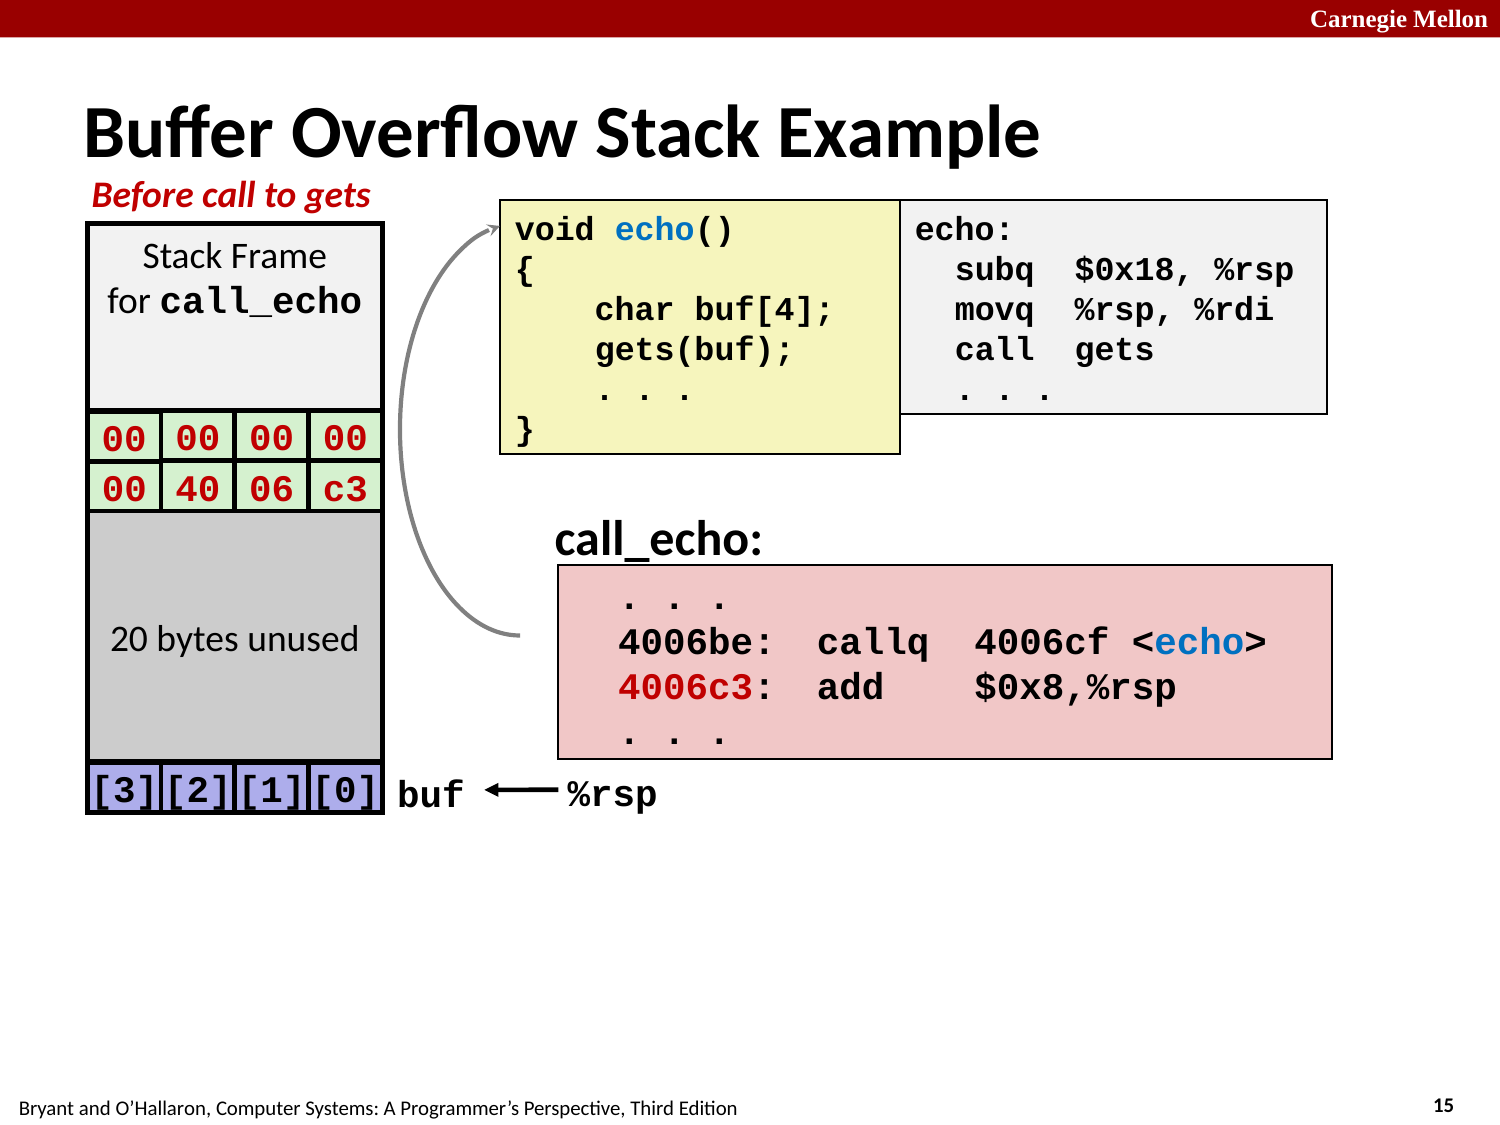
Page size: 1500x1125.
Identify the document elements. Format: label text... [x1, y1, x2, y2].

text_box call_echo: [539, 498, 779, 573]
text_box [3] [87, 762, 161, 813]
text_box void echo() { char buf[4]; gets(buf); . . . } [500, 199, 900, 454]
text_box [87, 470, 383, 512]
text_box buf [382, 762, 480, 823]
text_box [87, 410, 383, 462]
text_box . . . 4006be: callq 4006cf <echo> 4006c3: add $0x8,%rsp . . . [558, 564, 1333, 760]
text_box [1] [234, 762, 308, 813]
text_box %rsp [552, 761, 673, 822]
text_box Stack Frame for call_echo [87, 223, 383, 409]
text_box [484, 783, 552, 797]
text_box Before call to gets [76, 162, 386, 223]
text_box [399, 224, 521, 636]
title Buffer Overflow Stack Example [68, 80, 1134, 176]
text_box 20 bytes unused [87, 519, 383, 762]
text_box [0] [308, 762, 382, 813]
text_box echo: subq $0x18, %rsp movq %rsp, %rdi call gets . . . [900, 199, 1327, 415]
text_box [2] [161, 762, 234, 813]
